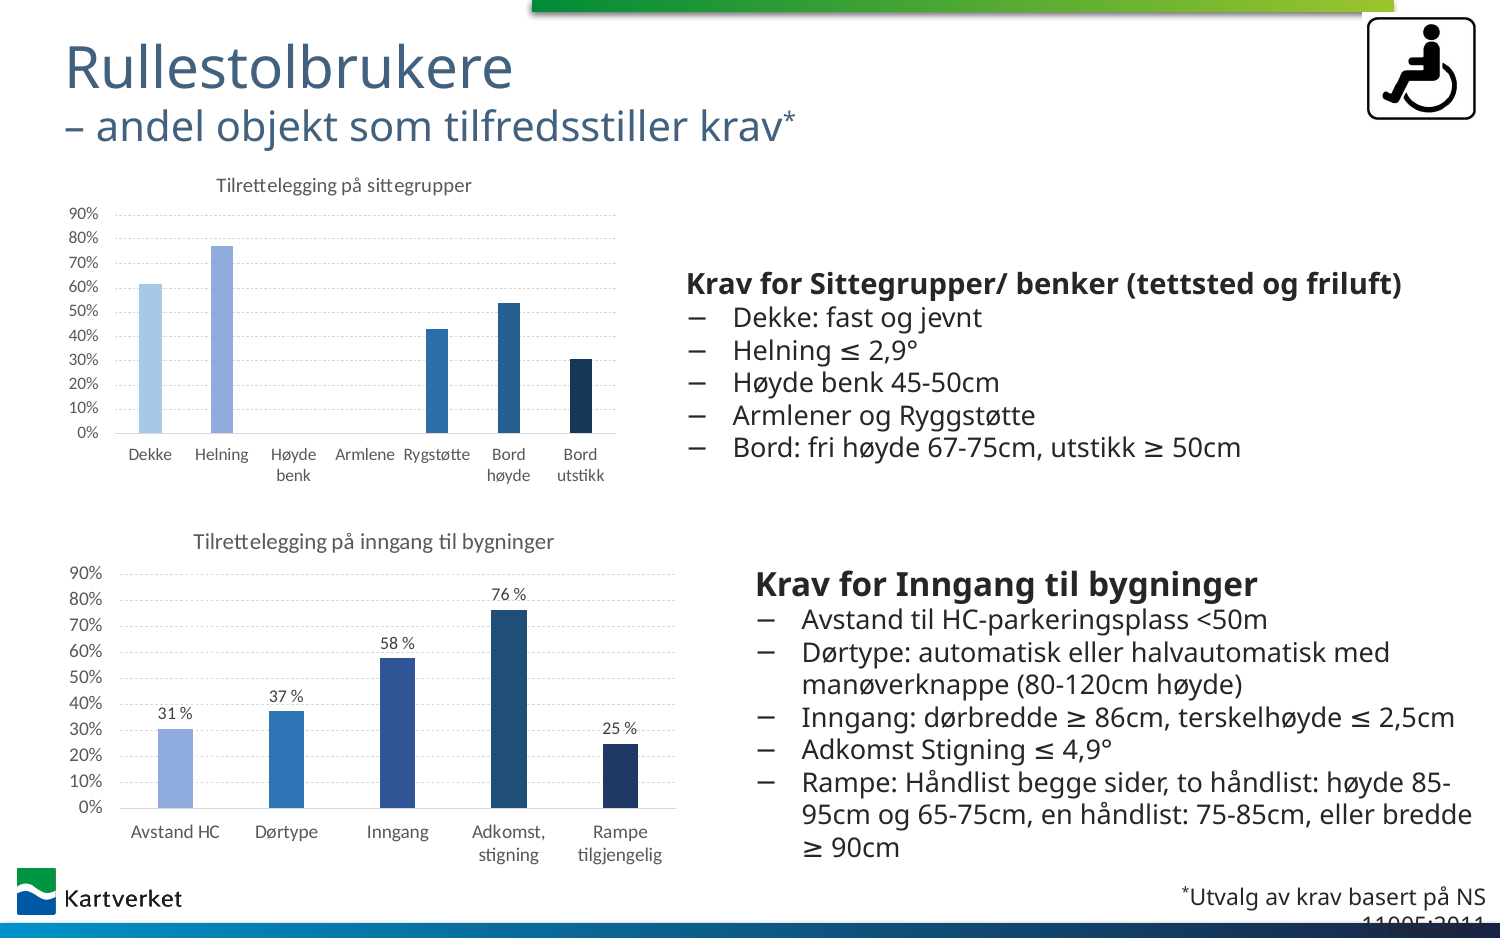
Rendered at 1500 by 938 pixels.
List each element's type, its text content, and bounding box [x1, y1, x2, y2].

picture [1362, 12, 1481, 126]
text_box Krav for Inngang til bygninger Avstand til HC-parkeringsplass <50m Dørtype: automatisk eller halvautomatisk med manøverknappe (80-120cm høyde) Inngang: dørbredde ≥ 86cm, terskelhøyde ≤ 2,5cm Adkomst Stigning ≤ 4,9° Rampe: Håndlist begge sider, to håndlist: høyde 85-95cm og 65-75cm, en håndlist: 75-85cm, eller bredde ≥ 90cm [740, 555, 1491, 870]
text_box Krav for Sittegrupper/ benker (tettsted og friluft) Dekke: fast og jevnt Helning ≤ 2,9° Høyde benk 45-50cm Armlener og Ryggstøtte Bord: fri høyde 67-75cm, utstikk ≥ 50cm [670, 258, 1418, 471]
picture [62, 520, 687, 874]
picture [62, 166, 626, 492]
text_box Rullestolbrukere – andel objekt som tilfredsstiller krav* [49, 25, 1431, 158]
text_box *Utvalg av krav basert på NS 11005:2011 [1068, 873, 1500, 938]
